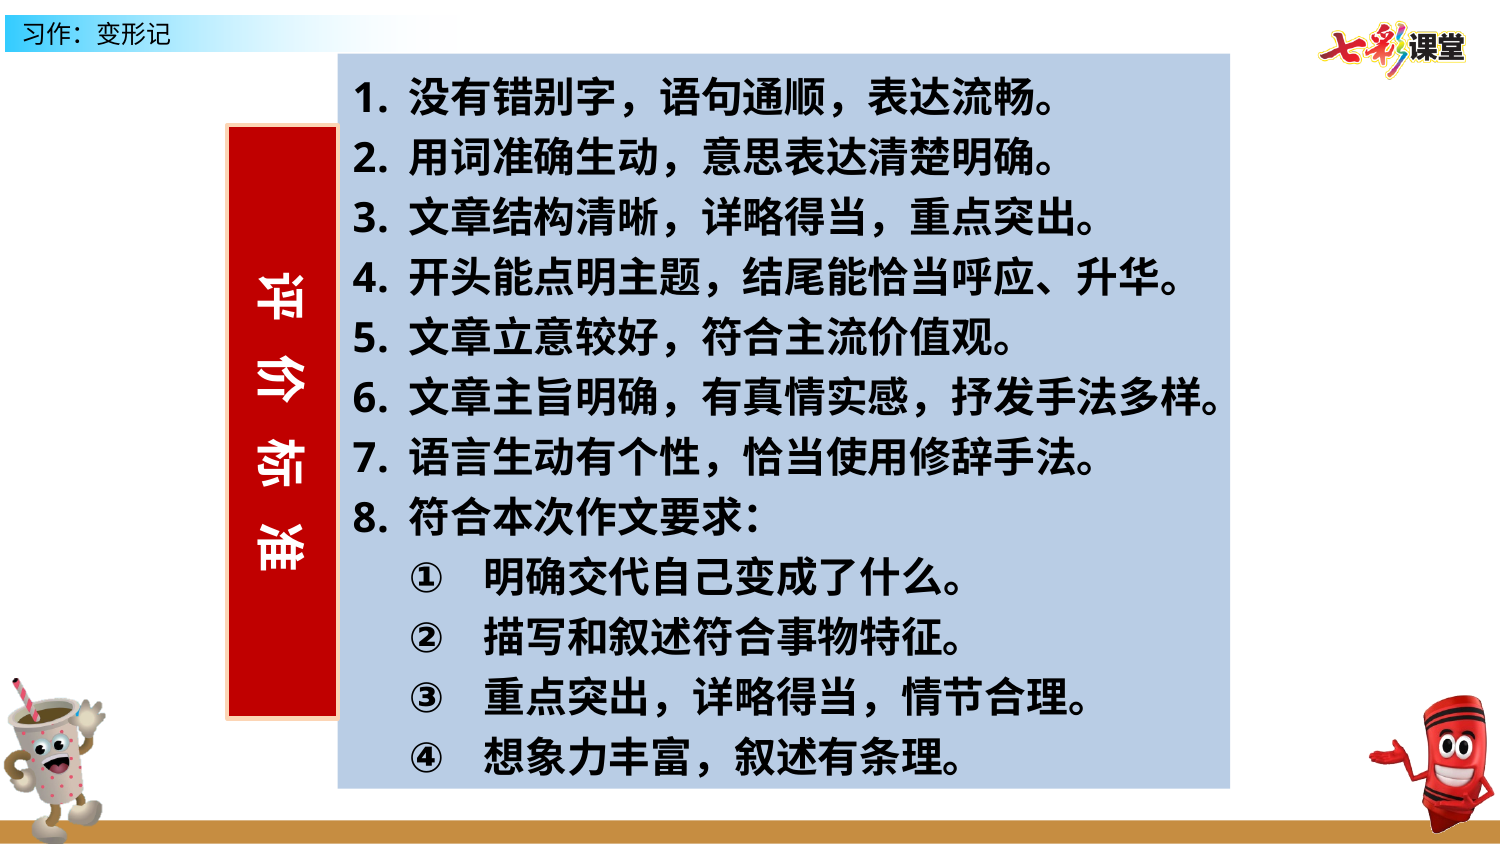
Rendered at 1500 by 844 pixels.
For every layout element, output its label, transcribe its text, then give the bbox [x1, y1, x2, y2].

picture [0, 678, 143, 844]
picture [1364, 678, 1500, 844]
text_box 评 价 标 准 [225, 123, 340, 721]
text_box 没有错别字，语句通顺，表达流畅。 用词准确生动，意思表达清楚明确。 文章结构清晰，详略得当，重点突出。 开头能点明主题，结尾能恰当呼应、升华。 文章立意较好，符合主流价值观。 文章主旨明确，有真情实感，抒发手法多样。 语言生动有个性，恰当使用修辞手法。 符合本次作文要求： 明确交代自己变成了什么。 描写和叙述符合事物特征。 重点突出，详略得当，情节合理。 想象力丰富，叙述有条理。 [337, 53, 1231, 789]
picture [1316, 20, 1468, 80]
